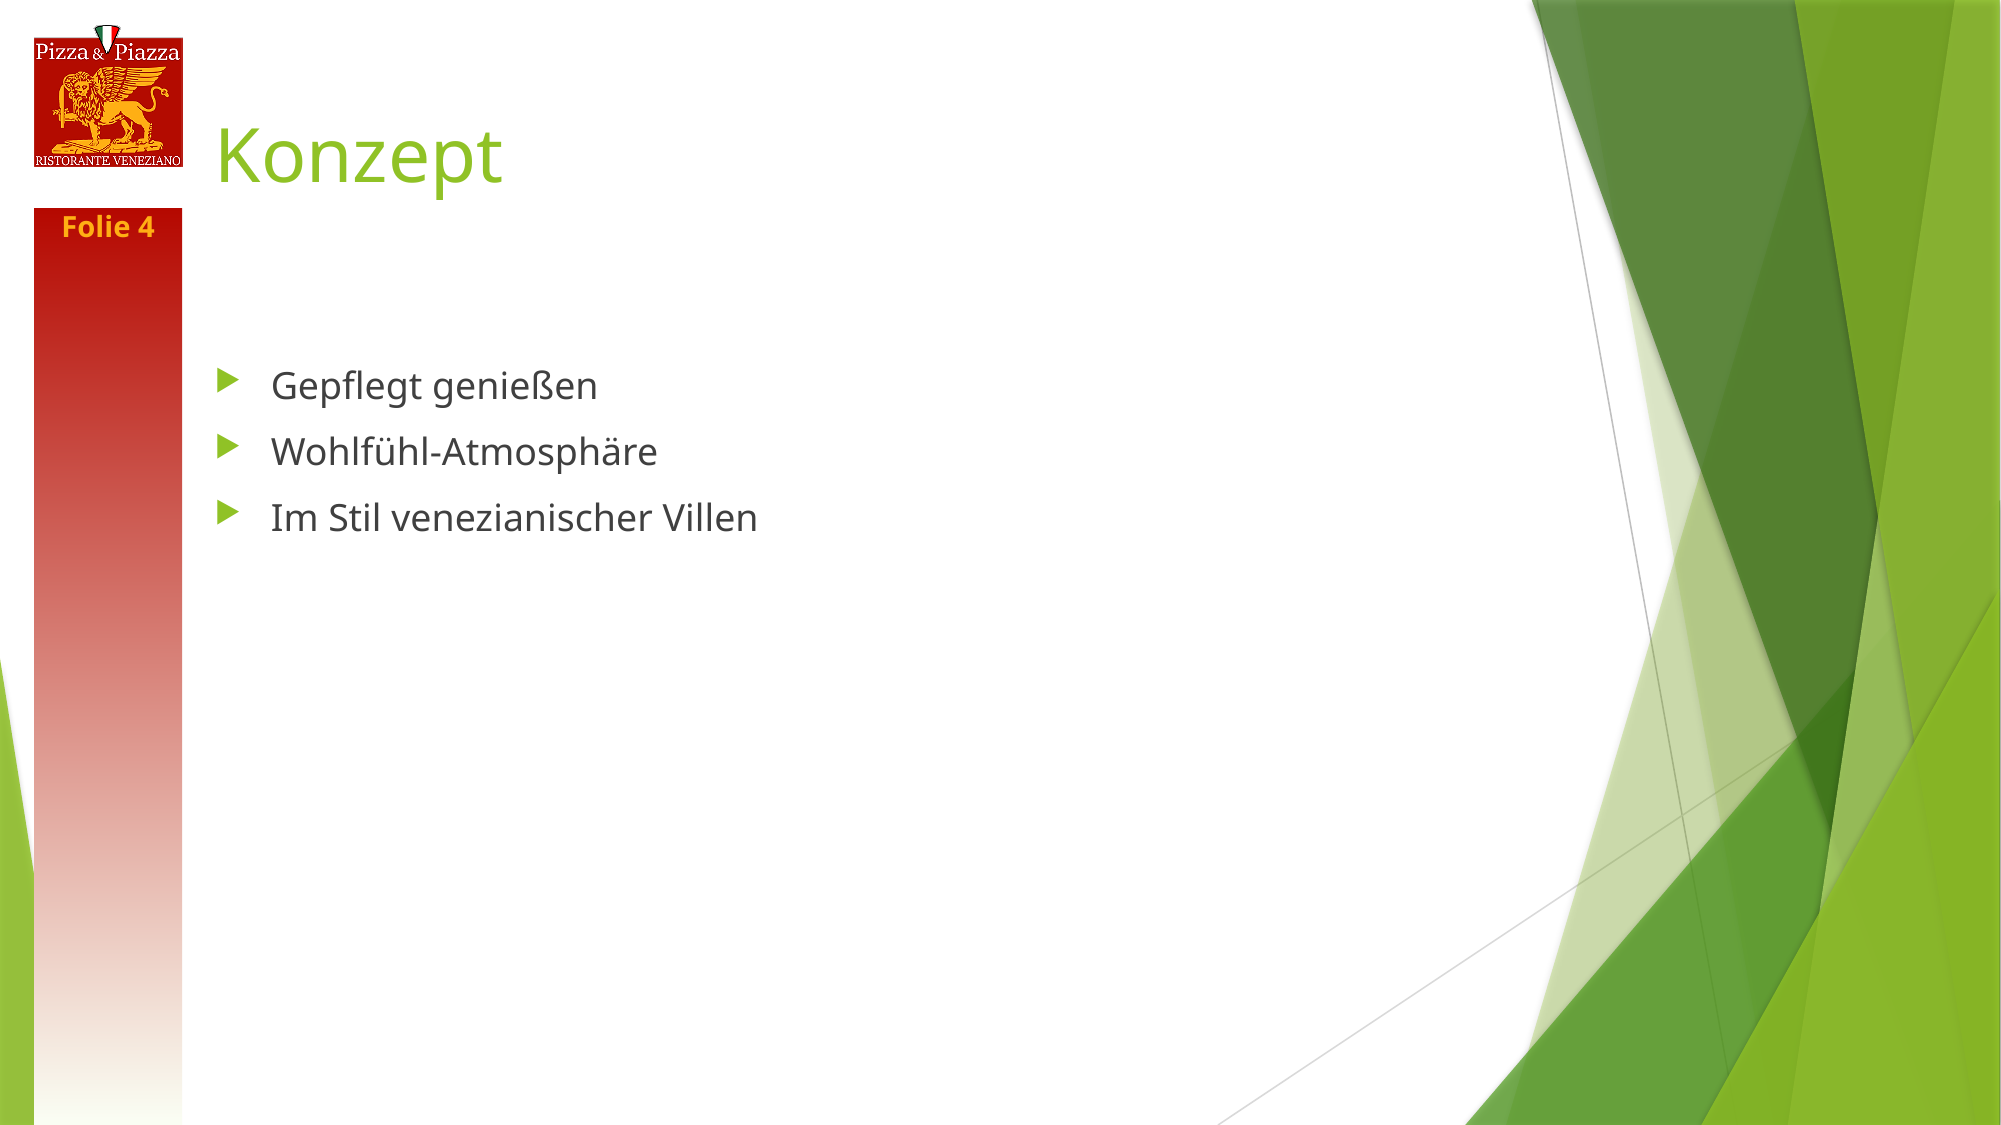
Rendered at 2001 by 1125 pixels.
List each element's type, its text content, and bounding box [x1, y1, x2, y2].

picture [34, 25, 183, 167]
list Gepflegt genießen Wohlfühl-Atmosphäre Im Stil venezianischer Villen [199, 354, 1522, 992]
title Konzept [199, 99, 1522, 317]
